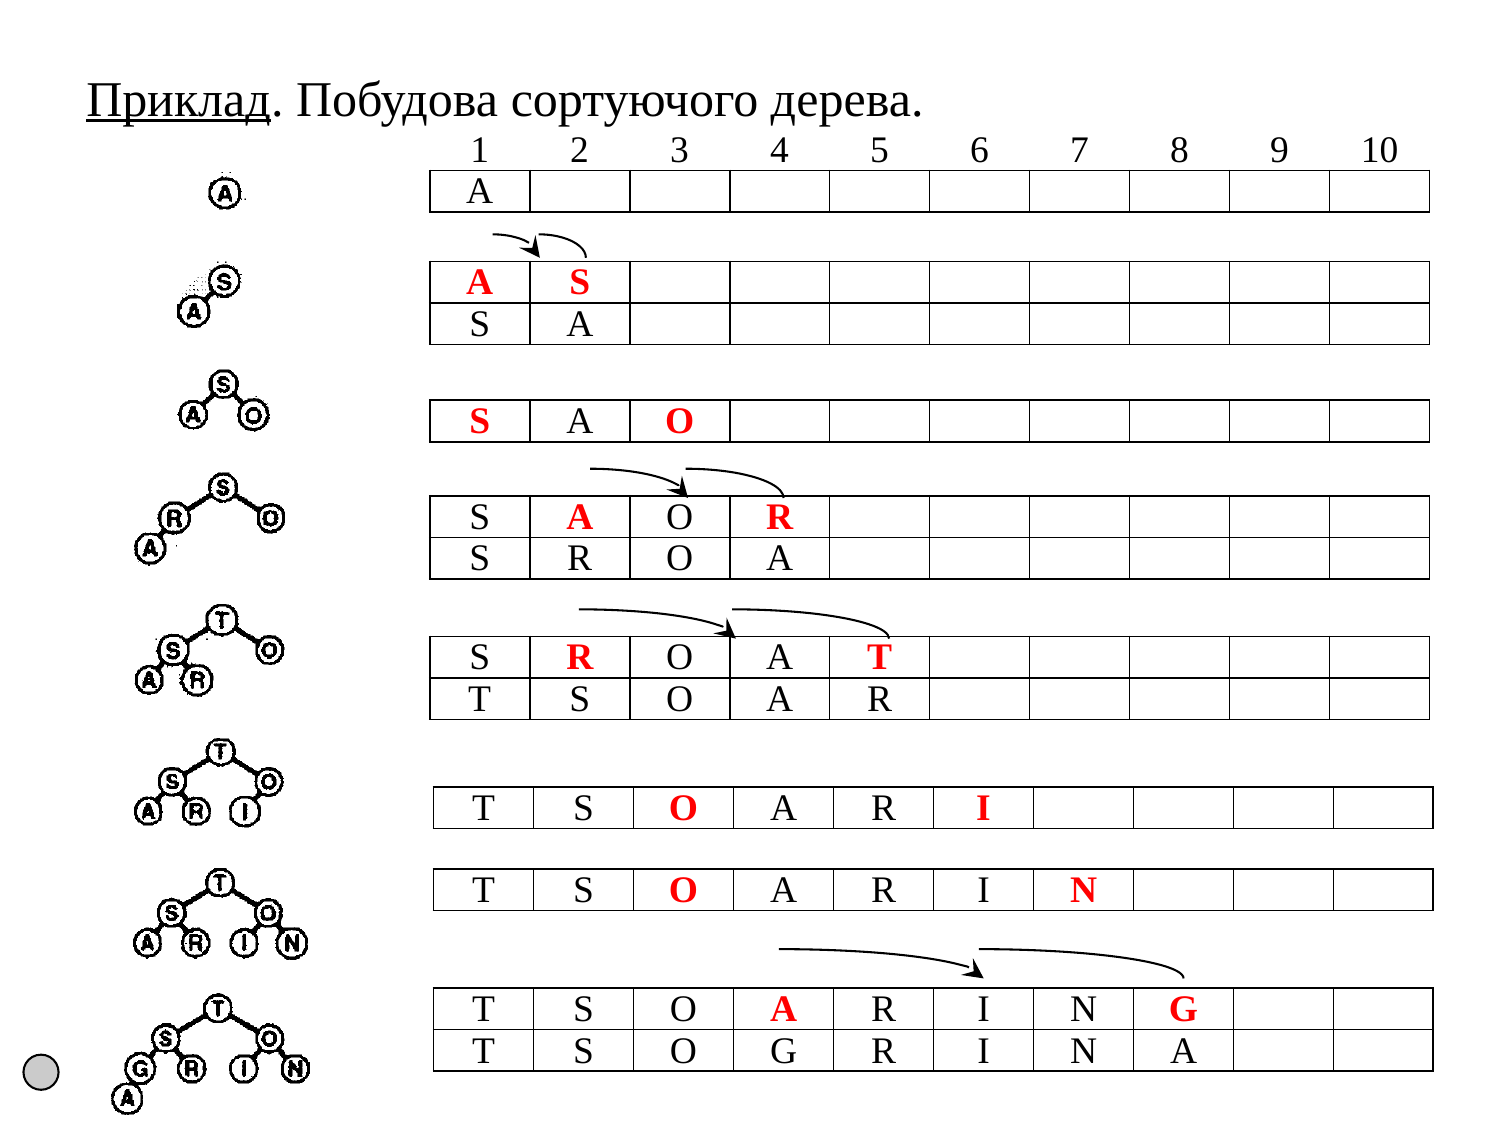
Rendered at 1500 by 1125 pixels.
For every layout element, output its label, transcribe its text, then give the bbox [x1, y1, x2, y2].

table_header S [531, 262, 629, 302]
table_cell A [731, 538, 829, 578]
table_header A [531, 401, 629, 441]
table_cell S [431, 304, 529, 344]
table_header A [431, 262, 529, 302]
table_header A [734, 788, 833, 828]
table_cell A [531, 304, 629, 344]
table_cell O [631, 538, 729, 578]
table_header I [934, 788, 1033, 828]
table_header [1130, 637, 1229, 677]
table_cell [1330, 171, 1429, 211]
table_cell [1130, 304, 1229, 344]
table_cell [830, 171, 929, 211]
table_header 6 [930, 129, 1030, 170]
table_header 5 [830, 129, 930, 170]
table_cell [1030, 171, 1129, 211]
table_cell [1030, 304, 1129, 344]
table_header [1234, 788, 1333, 828]
table_cell [1230, 679, 1329, 719]
table_header 1 [430, 129, 530, 170]
table_cell T [431, 679, 529, 719]
table_header [930, 401, 1029, 441]
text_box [491, 468, 784, 528]
table_header A [734, 1016, 833, 1029]
table_header S [431, 497, 529, 537]
table_header I [934, 870, 1033, 910]
table_header [830, 497, 929, 537]
table_header I [934, 1016, 1033, 1029]
table_cell [1330, 538, 1429, 578]
table_header [1330, 262, 1429, 302]
table_cell [930, 679, 1029, 719]
table_header 7 [1030, 129, 1130, 170]
table_header 8 [1130, 129, 1230, 170]
table_cell [1330, 679, 1429, 719]
table_header 2 [530, 129, 630, 170]
table_header [930, 262, 1029, 302]
table_header [930, 637, 1029, 677]
table_header [1134, 788, 1233, 828]
table_header [631, 262, 729, 302]
table_header G [1134, 989, 1233, 1029]
table_header 10 [1330, 129, 1429, 170]
list Приклад. Побудова сортуючого дерева. [0, 58, 1500, 165]
table_cell [1330, 304, 1429, 344]
table_header 3 [630, 129, 730, 170]
table_header T [434, 788, 533, 828]
table_header [1030, 497, 1129, 537]
table_cell [1130, 171, 1229, 211]
table_header [1230, 497, 1329, 537]
table_header S [534, 788, 633, 828]
table_cell O [631, 679, 729, 719]
table_cell A [431, 171, 529, 211]
table_header O [634, 788, 733, 828]
table_header [1130, 401, 1229, 441]
table_cell A [731, 679, 829, 719]
table_cell N [1034, 1030, 1133, 1070]
table_header [1130, 497, 1229, 537]
table_header S [534, 989, 633, 1029]
table_header [1134, 870, 1233, 910]
table_header S [534, 870, 633, 910]
table_cell G [734, 1030, 833, 1070]
table_header [1030, 401, 1129, 441]
table_header [1334, 870, 1432, 910]
table_header [1034, 788, 1133, 828]
table_cell I [934, 1030, 1033, 1070]
table_header [1334, 989, 1432, 1029]
table_header A [734, 870, 833, 910]
table_cell [930, 304, 1029, 344]
table_cell [731, 304, 829, 344]
table_header 9 [1230, 129, 1330, 170]
table_cell [631, 171, 729, 211]
table_header S [431, 401, 529, 441]
table_header O [634, 1016, 733, 1029]
table_header [1230, 262, 1329, 302]
table_header [1330, 637, 1429, 677]
table_cell T [434, 1030, 533, 1070]
table_header N [1034, 870, 1133, 910]
table_header [1030, 262, 1129, 302]
table_cell R [830, 679, 929, 719]
table_header T [434, 870, 533, 910]
table_cell [830, 304, 929, 344]
table_header [1334, 788, 1432, 828]
table_header T [830, 637, 929, 677]
text_box [23, 1054, 59, 1090]
table_cell [1030, 679, 1129, 719]
table_header R [834, 788, 933, 828]
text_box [421, 609, 890, 669]
table_header [1230, 401, 1329, 441]
table_header [1234, 870, 1333, 910]
table_cell [1230, 304, 1329, 344]
table_header T [434, 989, 533, 1029]
table_header [930, 497, 1029, 537]
table_header R [731, 497, 829, 537]
table_cell [1130, 679, 1229, 719]
table_header [1330, 497, 1429, 537]
table_cell [1030, 538, 1129, 578]
table_cell R [531, 538, 629, 578]
table_header [830, 401, 929, 441]
table_header [1030, 637, 1129, 677]
table_header R [834, 870, 933, 910]
table_header N [1034, 1016, 1133, 1029]
table_cell A [1134, 1030, 1233, 1070]
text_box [445, 234, 587, 282]
table_header [731, 401, 829, 441]
table_header O [631, 401, 729, 441]
table_header [1230, 637, 1329, 677]
table_cell [531, 171, 629, 211]
table_header [1130, 262, 1229, 302]
table_cell [1334, 1030, 1432, 1070]
table_cell S [531, 679, 629, 719]
table_header R [834, 1016, 933, 1029]
table_cell [731, 171, 829, 211]
table_header [1234, 989, 1333, 1029]
picture [93, 167, 329, 1125]
table_header [731, 262, 829, 302]
table_header 4 [730, 129, 830, 170]
table_cell [1234, 1030, 1333, 1070]
table_cell [631, 304, 729, 344]
table_cell S [534, 1030, 633, 1070]
table_header [1330, 401, 1429, 441]
table_header O [634, 870, 733, 910]
table_cell O [634, 1030, 733, 1070]
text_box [573, 948, 1184, 1008]
table_header [830, 262, 929, 302]
table_cell [1230, 538, 1329, 578]
table_cell [830, 538, 929, 578]
table_cell R [834, 1030, 933, 1070]
table_cell S [431, 538, 529, 578]
table_cell [1230, 171, 1329, 211]
table_cell [930, 538, 1029, 578]
table_cell [1130, 538, 1229, 578]
table_cell [930, 171, 1029, 211]
